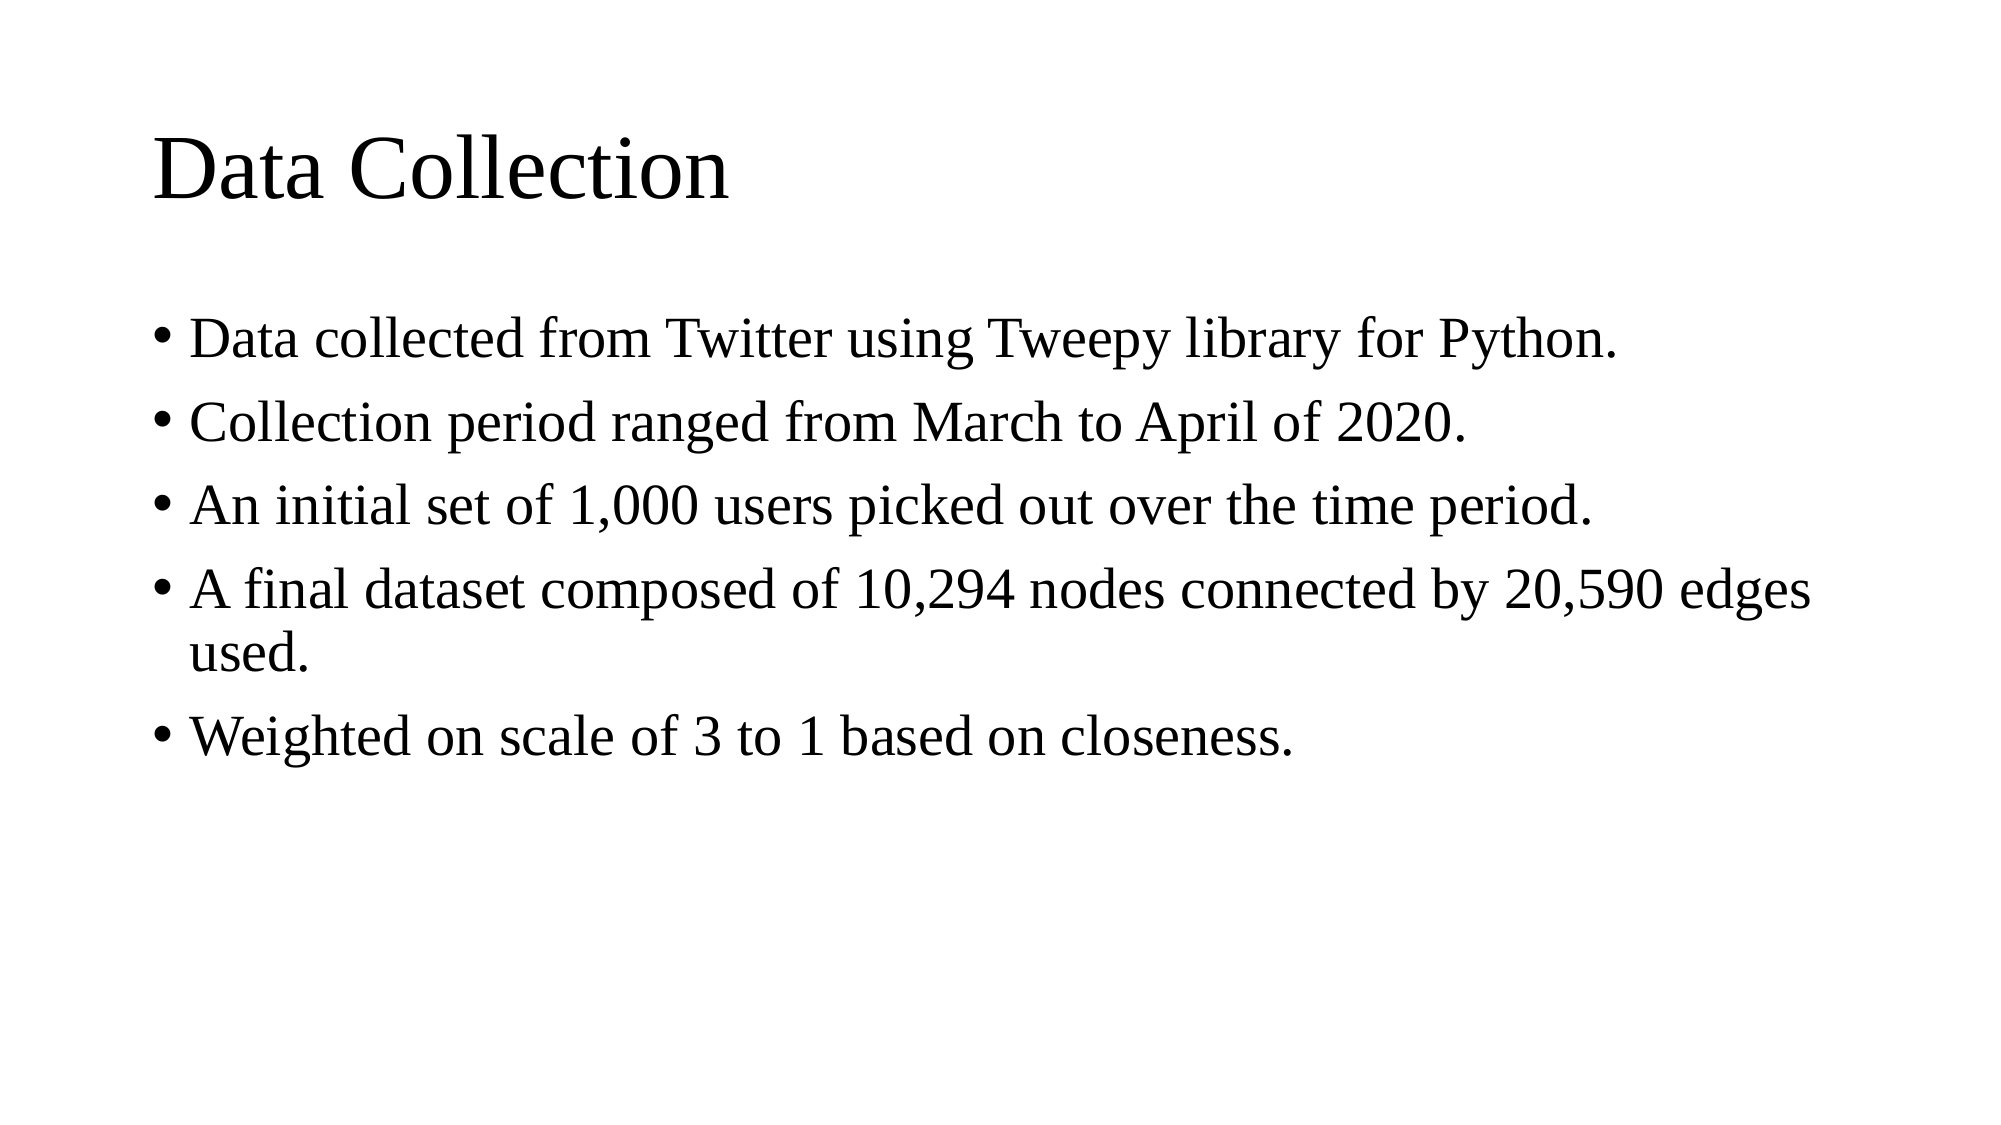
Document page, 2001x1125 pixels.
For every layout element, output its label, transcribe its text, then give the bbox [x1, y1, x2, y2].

title Data Collection [137, 59, 1863, 278]
list Data collected from Twitter using Tweepy library for Python. Collection period ranged from March to April of 2020. An initial set of 1,000 users picked out over the time period. A final dataset composed of 10,294 nodes connected by 20,590 edges used. Weighted on scale of 3 to 1 based on closeness. [137, 299, 1863, 1014]
